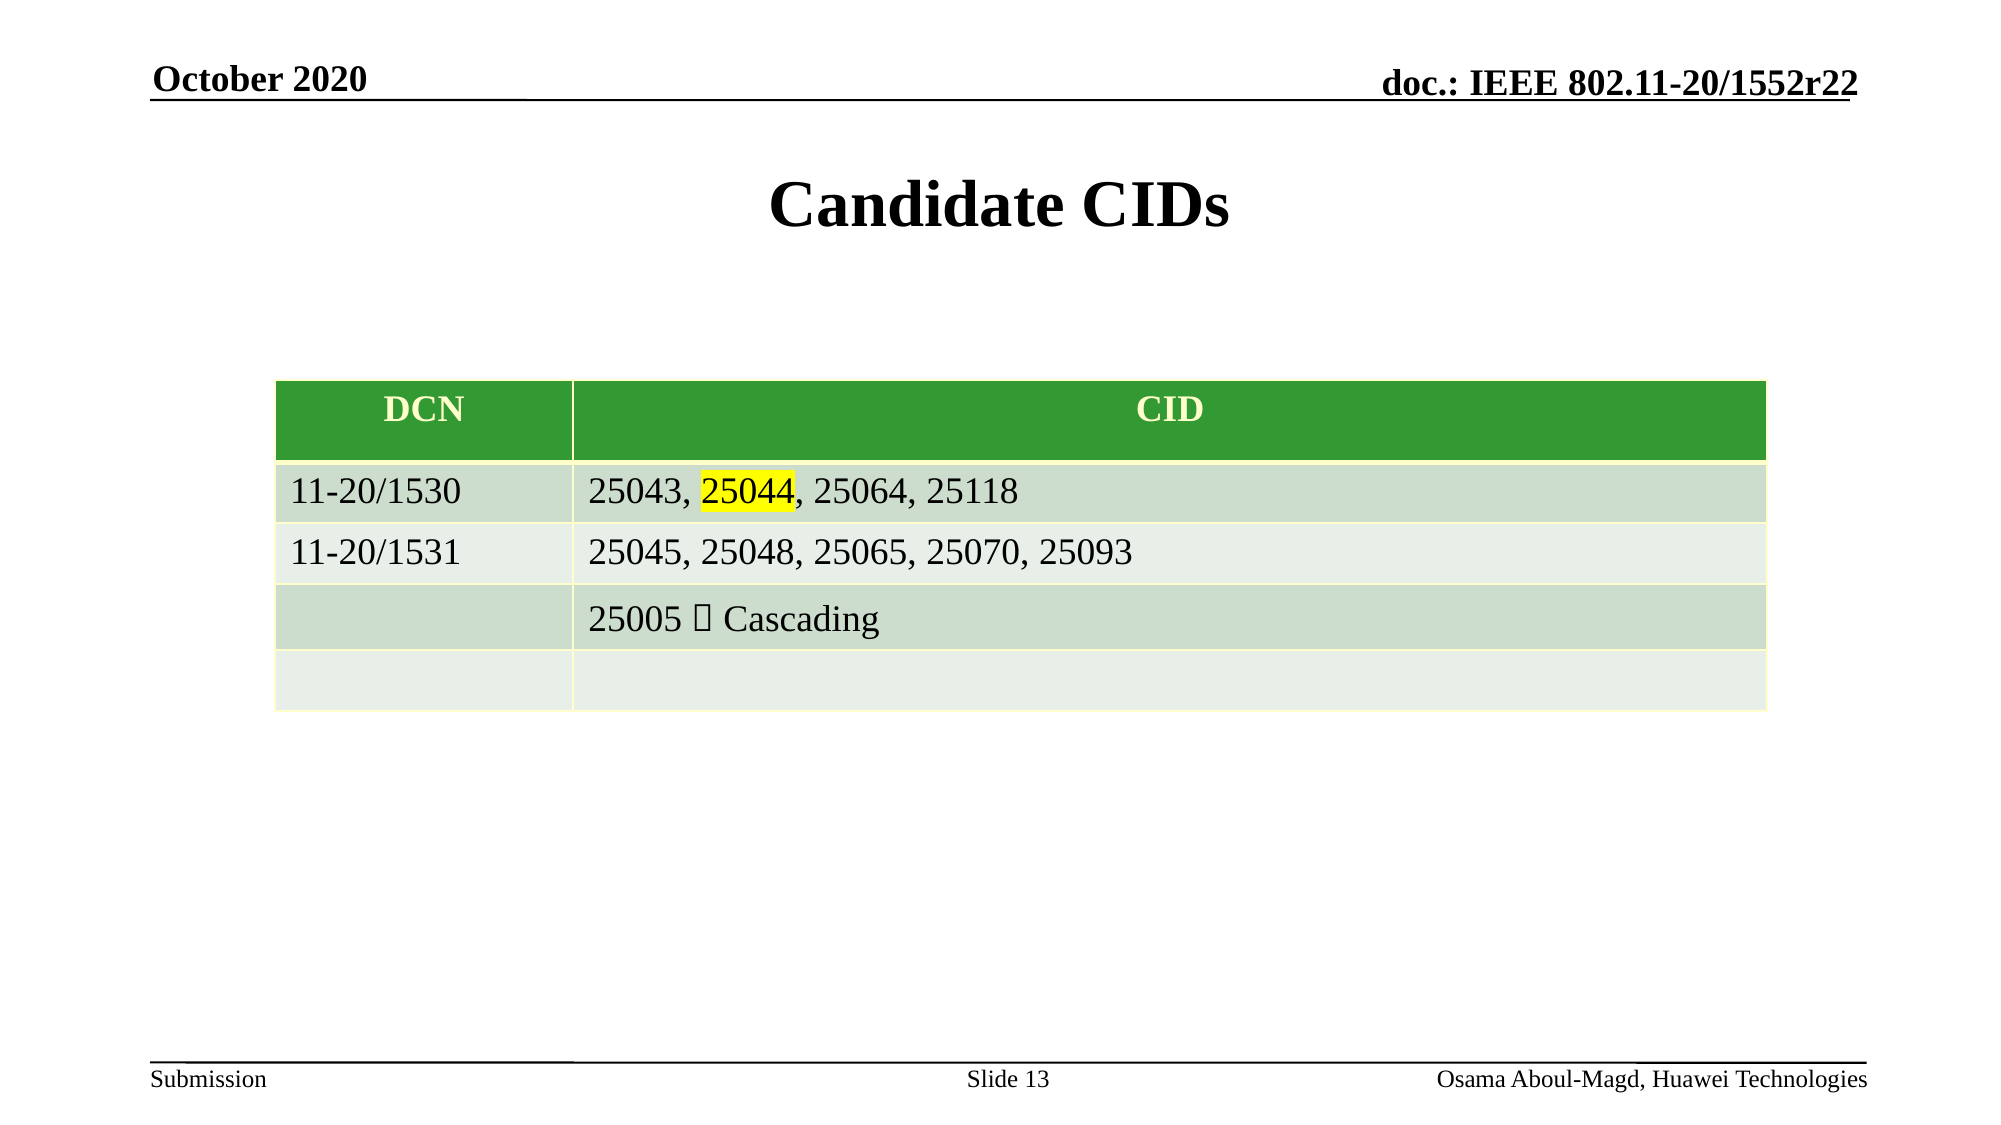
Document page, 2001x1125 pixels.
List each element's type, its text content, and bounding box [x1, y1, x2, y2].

table_cell 11-20/1530 [276, 465, 572, 522]
table_cell 11-20/1531 [276, 524, 572, 583]
footer Osama Aboul-Magd, Huawei Technologies [1171, 1061, 1869, 1093]
table_cell [574, 651, 1766, 710]
table_cell [276, 651, 572, 710]
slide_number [152, 54, 563, 100]
table_header DCN [276, 381, 572, 460]
table_cell 25043, 25044, 25064, 25118 [574, 465, 1766, 522]
table_header CID [574, 381, 1766, 460]
title Candidate CIDs [149, 112, 1850, 288]
slide_number Slide 13 [950, 1061, 1067, 1123]
table_cell [276, 585, 572, 649]
table_cell 25045, 25048, 25065, 25070, 25093 [574, 524, 1766, 583]
table_cell 25005  Cascading [574, 585, 1766, 649]
